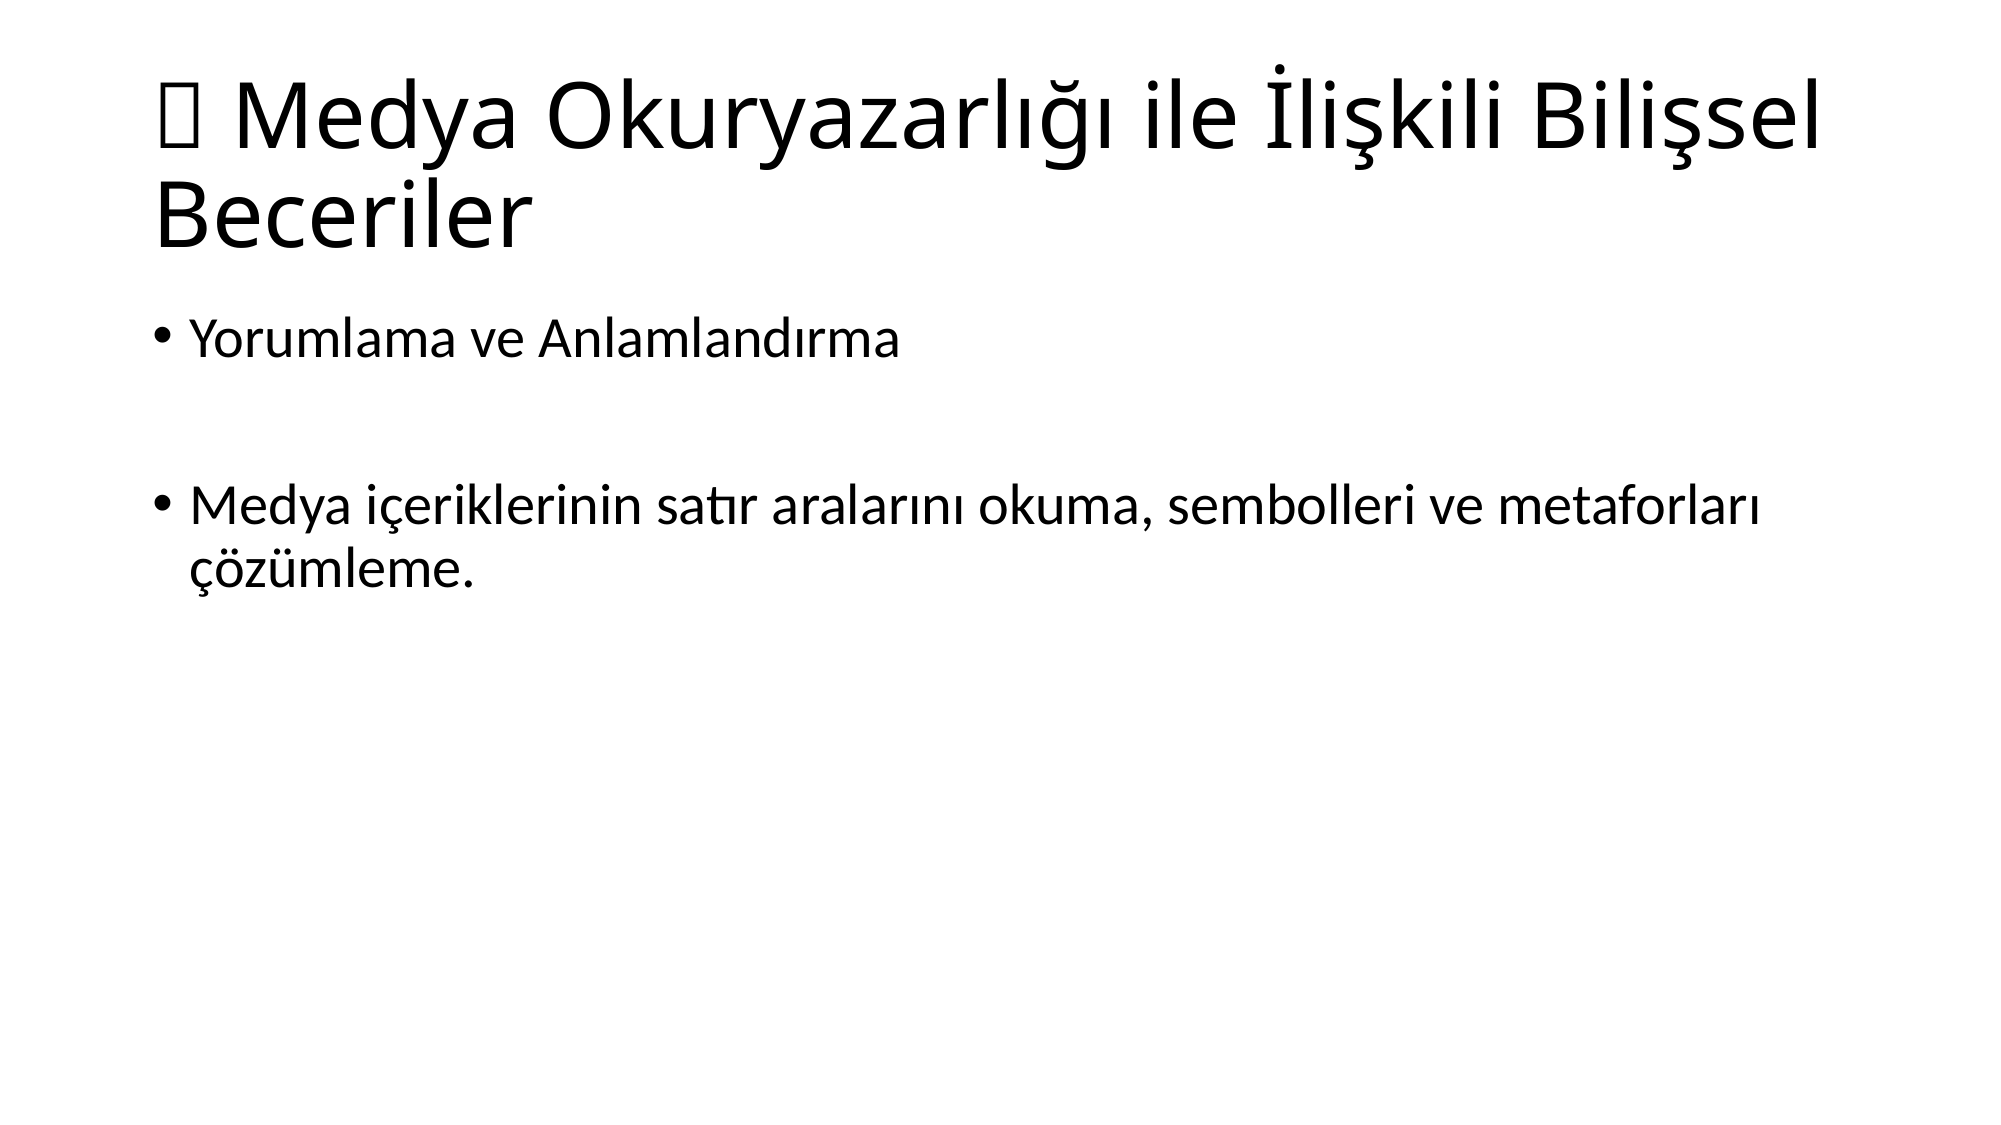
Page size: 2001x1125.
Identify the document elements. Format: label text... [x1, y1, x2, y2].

list Yorumlama ve Anlamlandırma Medya içeriklerinin satır aralarını okuma, sembolleri ve metaforları çözümleme. [137, 299, 1863, 1125]
title 📌 Medya Okuryazarlığı ile İlişkili Bilişsel Beceriler [137, 59, 1863, 278]
